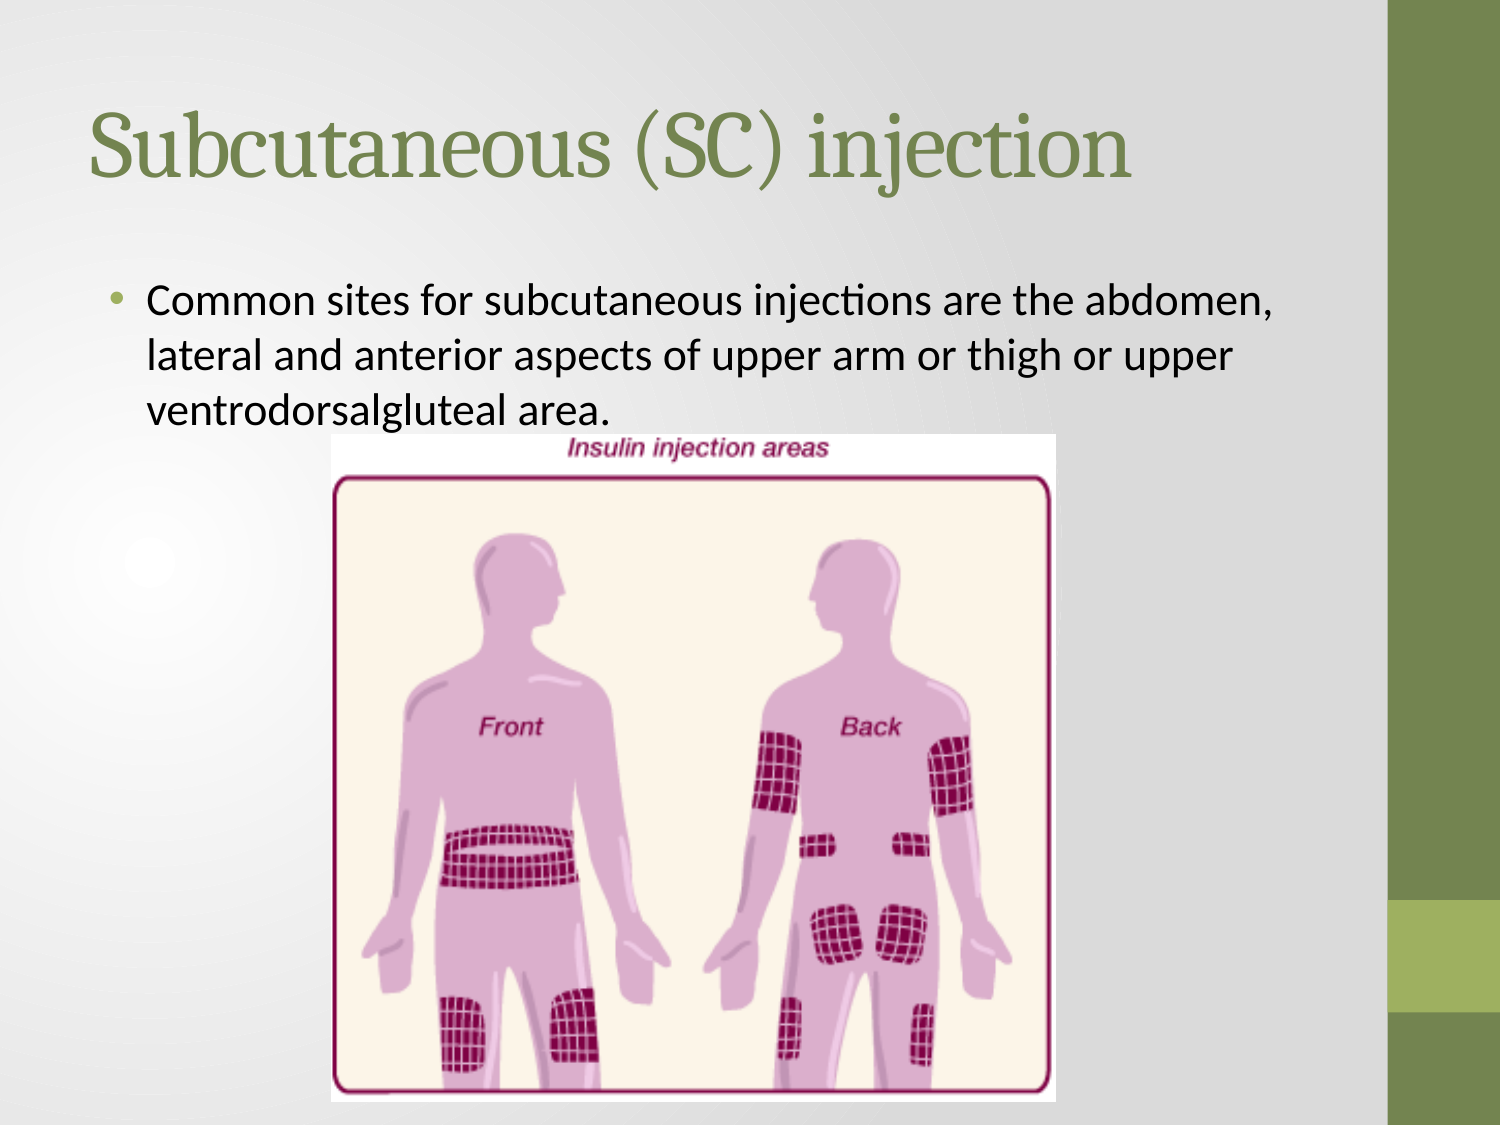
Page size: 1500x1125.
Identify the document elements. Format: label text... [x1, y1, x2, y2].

picture [331, 433, 1057, 1103]
list Common sites for subcutaneous injections are the abdomen, lateral and anterior aspects of upper arm or thigh or upper ventrodorsalgluteal area. [75, 262, 1325, 1050]
title Subcutaneous (SC) injection [75, 45, 1325, 233]
